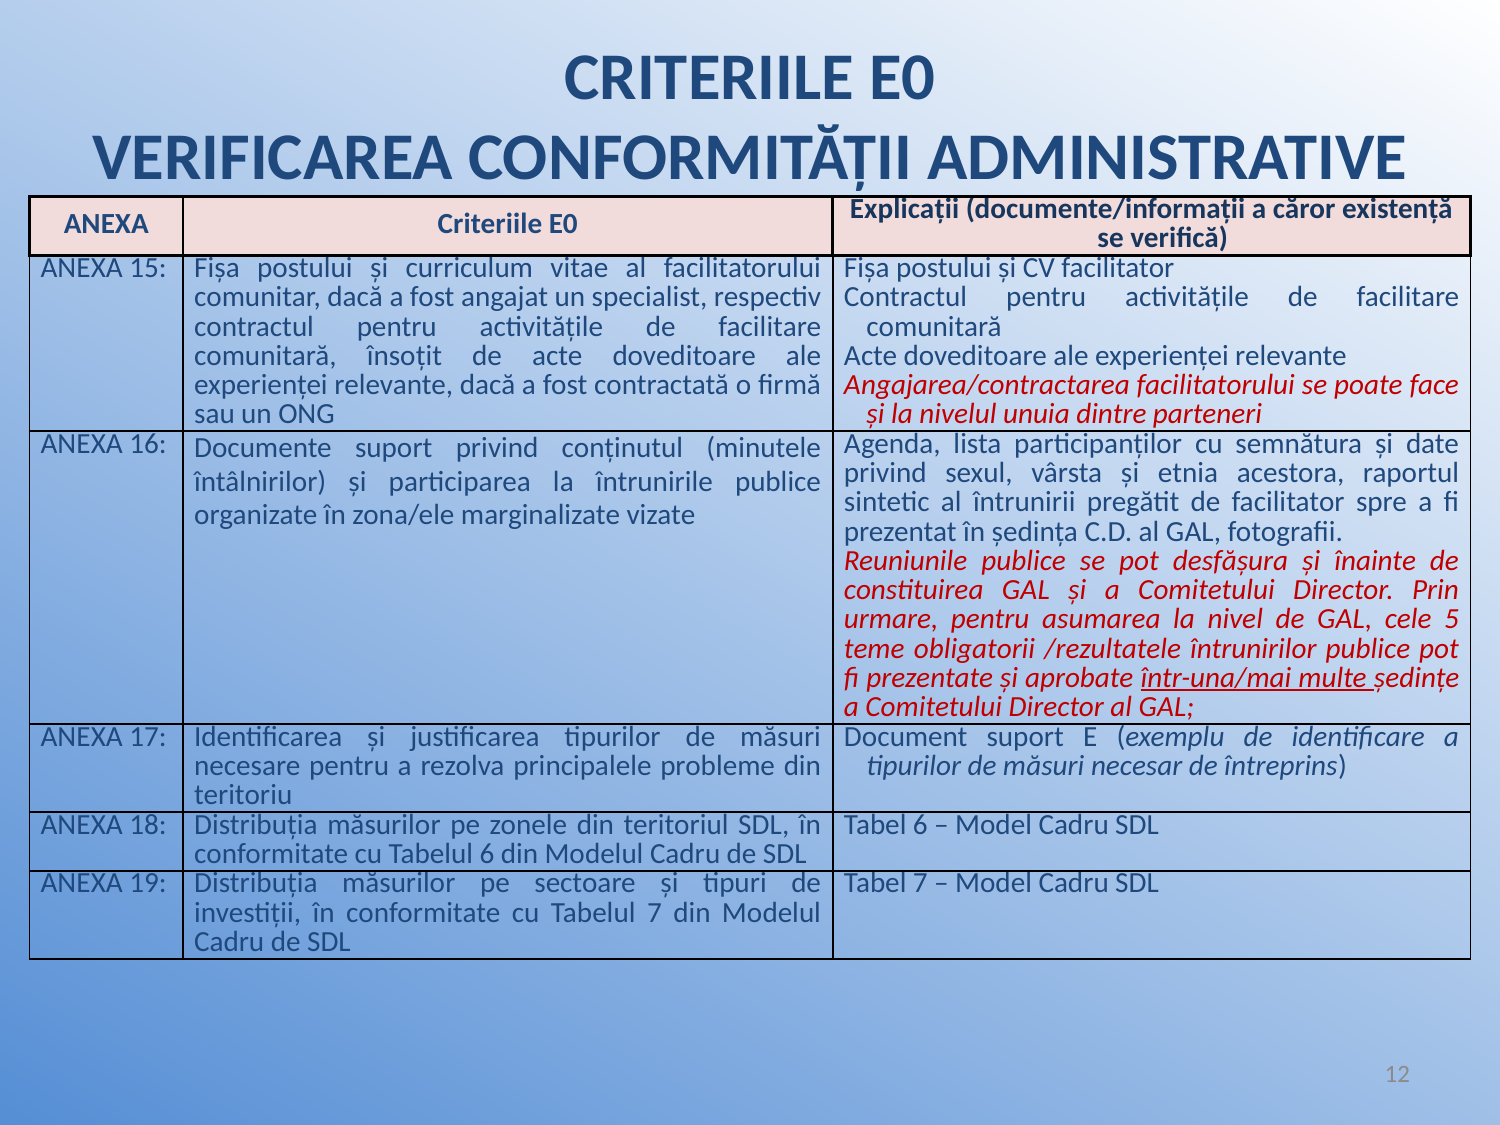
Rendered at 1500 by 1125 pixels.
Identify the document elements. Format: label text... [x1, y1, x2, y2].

slide_number 12 [1074, 1042, 1425, 1103]
table_cell Distribuția măsurilor pe sectoare și tipuri de investiții, în conformitate cu Tabelul 7 din Modelul Cadru de SDL [184, 872, 832, 958]
table_cell ANEXA 17: [30, 725, 182, 811]
table_cell ANEXA 18: [30, 813, 182, 870]
table_cell ANEXA 15: [30, 257, 182, 430]
table_cell Identificarea și justificarea tipurilor de măsuri necesare pentru a rezolva principalele probleme din teritoriu [184, 725, 832, 811]
table_cell ANEXA 16: [30, 432, 182, 723]
table_cell Fișa postului și curriculum vitae al facilitatorului comunitar, dacă a fost angajat un specialist, respectiv contractul pentru activitățile de facilitare comunitară, însoțit de acte doveditoare ale experienței relevante, dacă a fost contractată o firmă sau un ONG [184, 257, 832, 430]
table_cell Document suport E (exemplu de identificare a tipurilor de măsuri necesar de întreprins) [834, 725, 1470, 811]
table_header Explicații (documente/informații a căror existență se verifică) [834, 198, 1469, 254]
table_cell Tabel 7 – Model Cadru SDL [834, 872, 1470, 958]
title CRITERIILE E0 VERIFICAREA CONFORMITĂȚII ADMINISTRATIVE [75, 19, 1425, 195]
table_cell Distribuția măsurilor pe zonele din teritoriul SDL, în conformitate cu Tabelul 6 din Modelul Cadru de SDL [184, 813, 832, 870]
table_cell Tabel 6 – Model Cadru SDL [834, 813, 1470, 870]
table_header ANEXA [31, 198, 182, 254]
table_cell Fișa postului și CV facilitator Contractul pentru activitățile de facilitare comunitară Acte doveditoare ale experienței relevante Angajarea/contractarea facilitatorului se poate face și la nivelul unuia dintre parteneri [834, 257, 1470, 430]
table_header Criteriile E0 [184, 198, 831, 254]
table_cell Documente suport privind conținutul (minutele întâlnirilor) și participarea la întrunirile publice organizate în zona/ele marginalizate vizate [184, 432, 832, 723]
table_cell ANEXA 19: [30, 872, 182, 958]
table_cell Agenda, lista participanților cu semnătura și date privind sexul, vârsta și etnia acestora, raportul sintetic al întrunirii pregătit de facilitator spre a fi prezentat în ședința C.D. al GAL, fotografii. Reuniunile publice se pot desfășura și înainte de constituirea GAL și a Comitetului Director. Prin urmare, pentru asumarea la nivel de GAL, cele 5 teme obligatorii /rezultatele întrunirilor publice pot fi prezentate și aprobate într-una/mai multe ședințe a Comitetului Director al GAL; [834, 432, 1470, 723]
